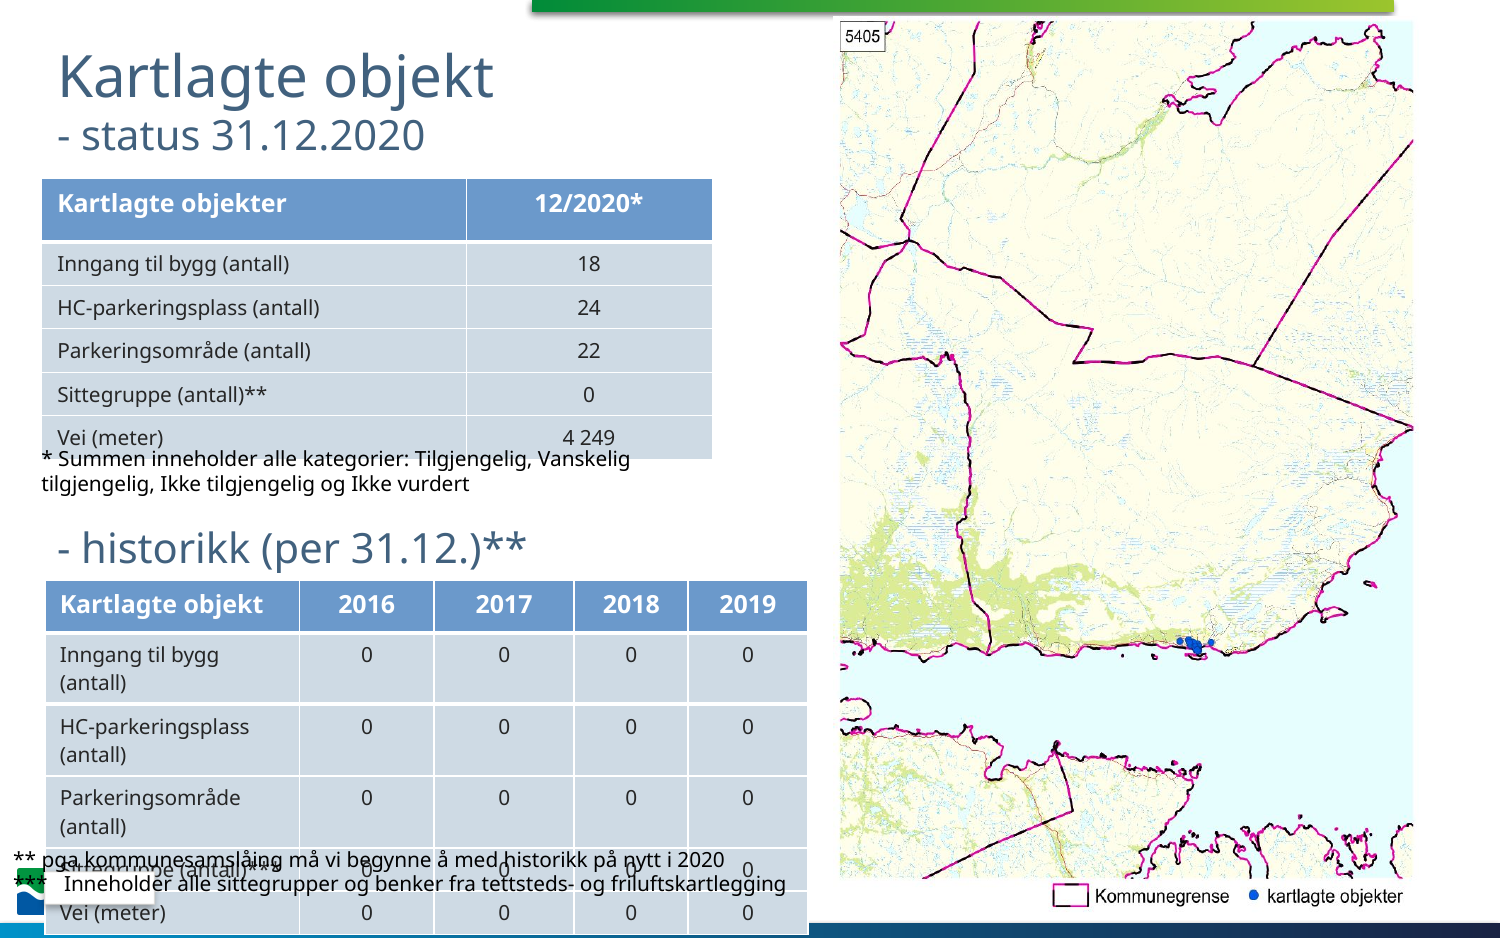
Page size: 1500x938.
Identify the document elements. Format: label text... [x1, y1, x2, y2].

picture [833, 16, 1419, 913]
table_cell 0 [689, 635, 807, 702]
table_header 2018 [575, 581, 687, 631]
table_cell Parkeringsområde (antall) [46, 777, 299, 838]
text_box * Summen inneholder alle kategorier: Tilgjengelig, Vanskelig tilgjengelig, Ikke tilgjengelig og Ikke vurdert [26, 438, 711, 504]
table_cell 0 [575, 635, 687, 702]
table_cell 0 [575, 777, 687, 838]
table_cell Inngang til bygg (antall) [42, 244, 466, 285]
table_cell Vei (meter) [42, 416, 466, 438]
text_box Kartlagte objekt - status 31.12.2020 [42, 24, 828, 167]
table_cell Parkeringsområde (antall) [42, 329, 466, 372]
table_cell 0 [300, 777, 433, 838]
table_cell 0 [435, 706, 573, 775]
table_cell 0 [435, 904, 573, 934]
table_cell 0 [435, 635, 573, 702]
table_cell 0 [467, 373, 712, 415]
text_box ** pga kommunesamslåing må vi begynne å med historikk på nytt i 2020 *** Inneholder alle sittegrupper og benker fra tettsteds- og friluftskartlegging [0, 838, 802, 904]
table_header Kartlagte objekter [42, 179, 466, 240]
table_header Kartlagte objekt [46, 581, 299, 631]
table_cell 0 [575, 706, 687, 775]
table_cell 24 [467, 286, 712, 328]
table_cell 22 [467, 329, 712, 372]
table_cell 0 [300, 904, 433, 934]
table_cell HC-parkeringsplass (antall) [46, 706, 299, 775]
table_header 2017 [435, 581, 573, 631]
table_cell Sittegruppe (antall)** [42, 373, 466, 415]
table_header 2016 [300, 581, 433, 631]
table_cell 18 [467, 244, 712, 285]
table_cell Inngang til bygg (antall) [46, 635, 299, 702]
table_cell 0 [575, 904, 687, 934]
text_box - historikk (per 31.12.)** [42, 496, 828, 580]
table_cell HC-parkeringsplass (antall) [42, 286, 466, 328]
table_cell 4 249 [467, 416, 712, 459]
table_cell Vei (meter) [46, 904, 299, 934]
table_cell 0 [435, 777, 573, 838]
table_cell 0 [689, 706, 807, 775]
table_cell 0 [802, 849, 807, 890]
table_header 2019 [689, 581, 807, 631]
table_cell 0 [689, 892, 807, 934]
table_cell 0 [300, 706, 433, 775]
table_cell 0 [300, 635, 433, 702]
table_cell 0 [689, 777, 807, 847]
table_header 12/2020* [467, 179, 712, 240]
